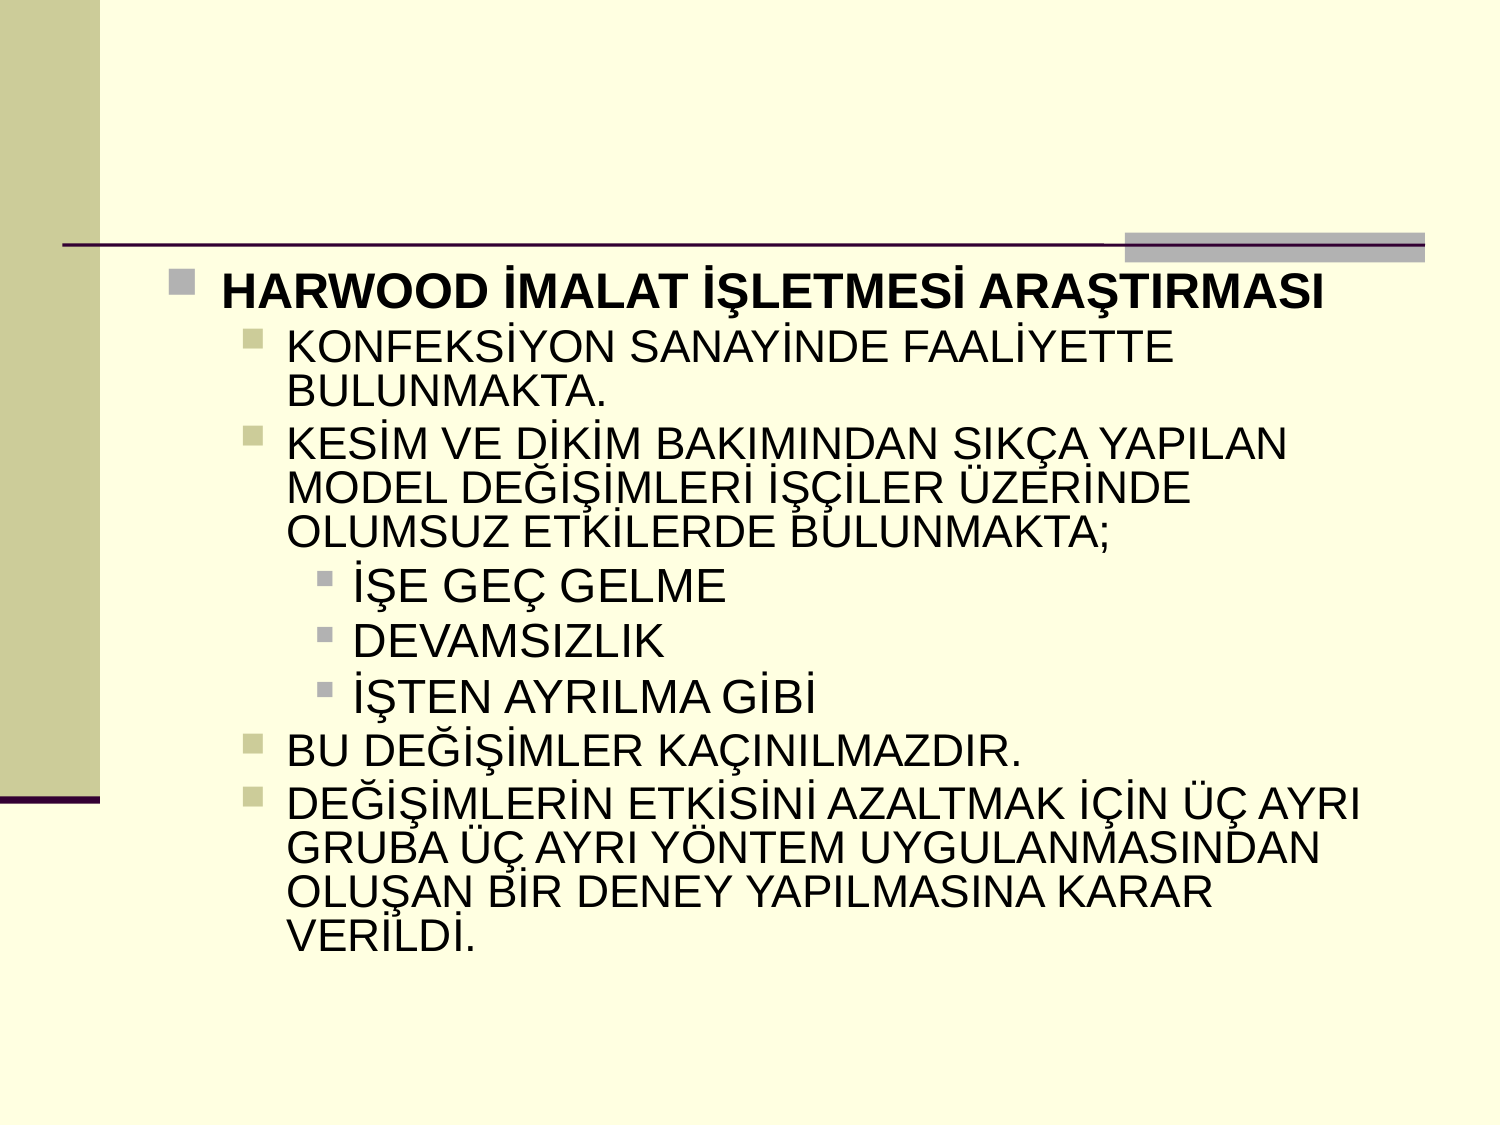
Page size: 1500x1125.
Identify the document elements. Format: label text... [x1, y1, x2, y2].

list HARWOOD İMALAT İŞLETMESİ ARAŞTIRMASI KONFEKSİYON SANAYİNDE FAALİYETTE BULUNMAKTA. KESİM VE DİKİM BAKIMINDAN SIKÇA YAPILAN MODEL DEĞİŞİMLERİ İŞÇİLER ÜZERİNDE OLUMSUZ ETKİLERDE BULUNMAKTA; İŞE GEÇ GELME DEVAMSIZLIK İŞTEN AYRILMA GİBİ BU DEĞİŞİMLER KAÇINILMAZDIR. DEĞİŞİMLERİN ETKİSİNİ AZALTMAK İÇİN ÜÇ AYRI GRUBA ÜÇ AYRI YÖNTEM UYGULANMASINDAN OLUŞAN BİR DENEY YAPILMASINA KARAR VERİLDİ. [149, 262, 1426, 1048]
